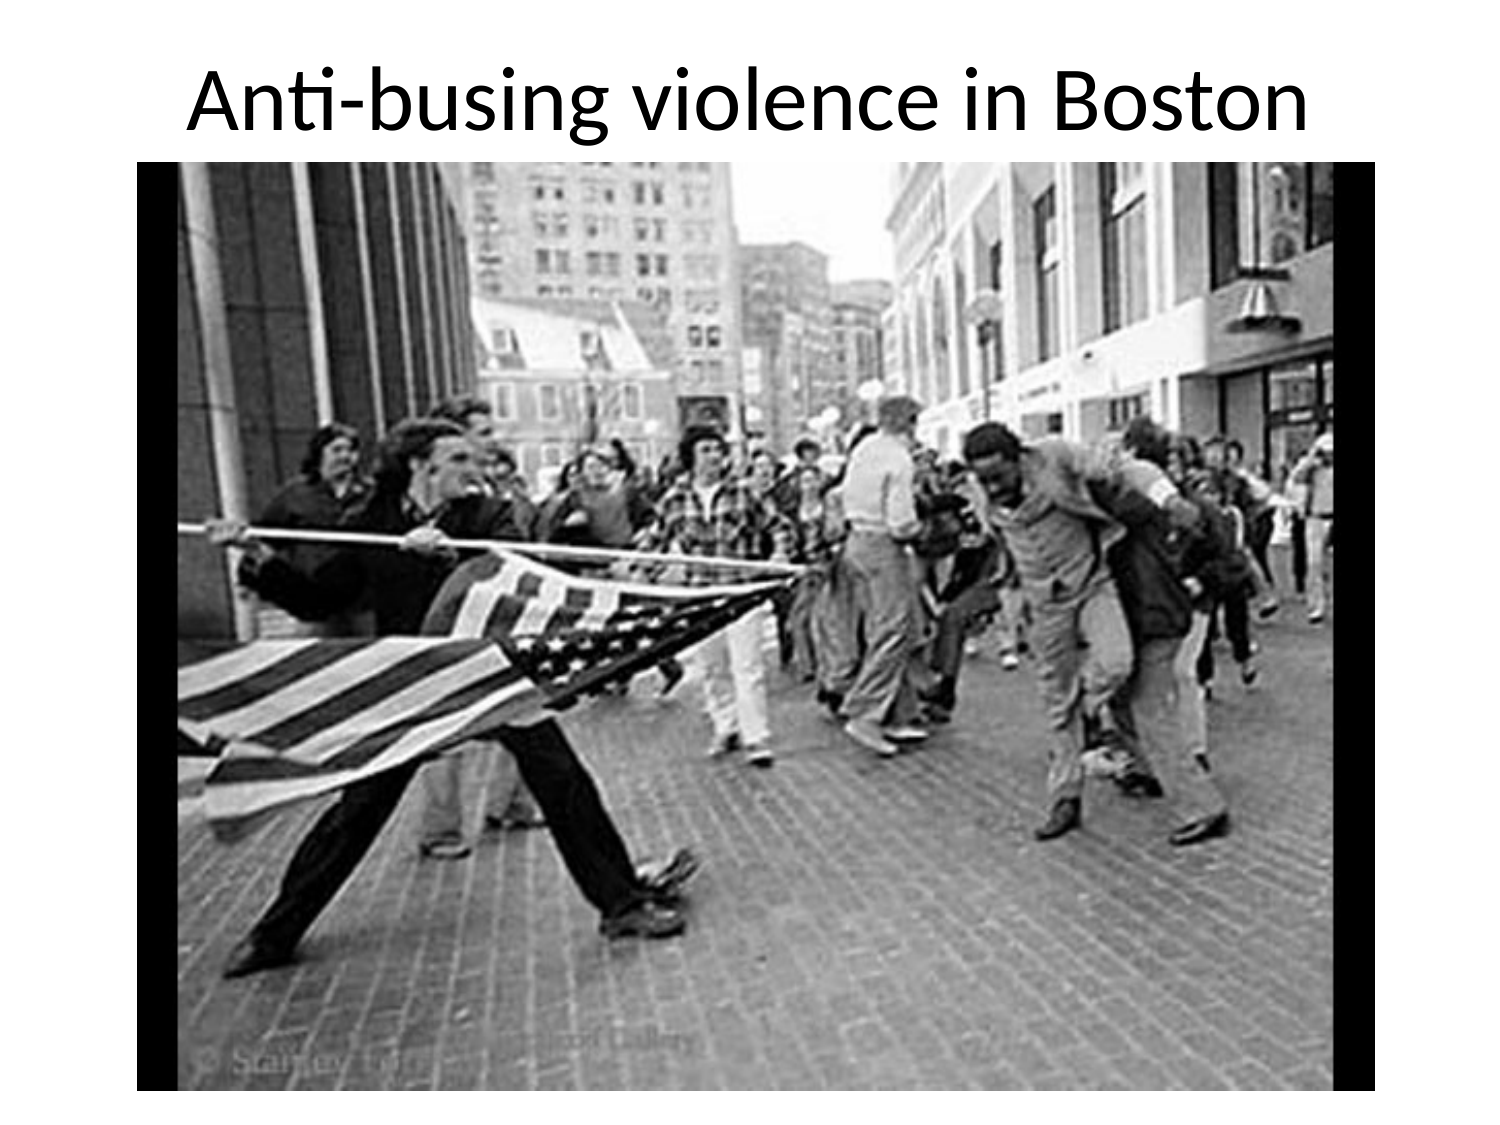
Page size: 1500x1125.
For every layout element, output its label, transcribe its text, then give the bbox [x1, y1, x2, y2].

title Anti-busing violence in Boston [75, 0, 1425, 188]
picture [137, 162, 1376, 1091]
